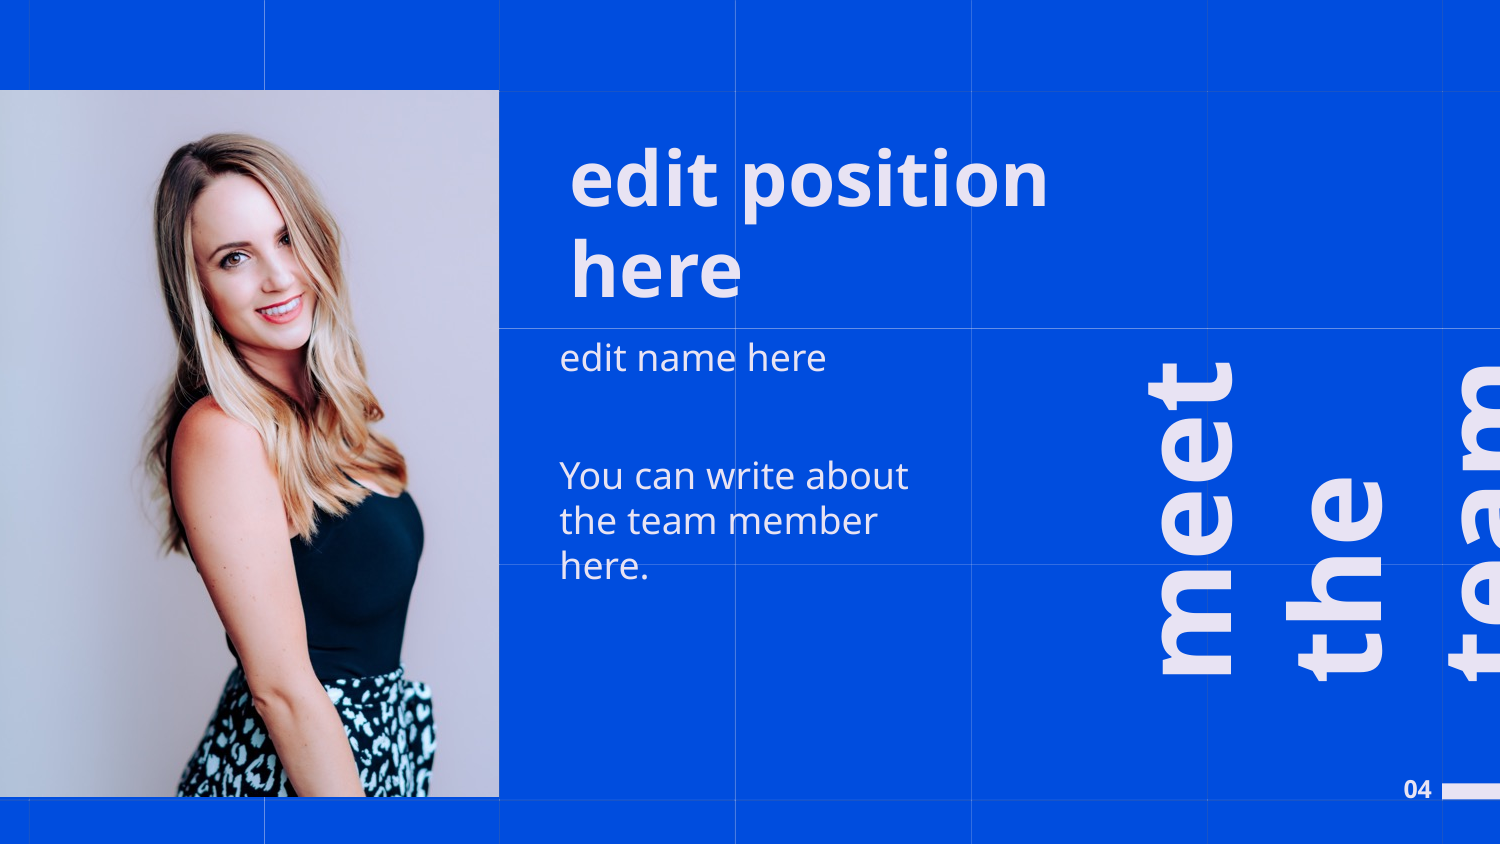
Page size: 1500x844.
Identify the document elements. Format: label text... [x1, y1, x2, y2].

title edit position here [554, 120, 1075, 322]
text_box meet the team [1106, 134, 1350, 685]
text_box edit name here [559, 334, 938, 380]
text_box You can write about the team member here. [559, 452, 938, 588]
text_box [1440, 781, 1500, 801]
picture [0, 0, 1500, 844]
text_box 04 [1403, 773, 1442, 800]
